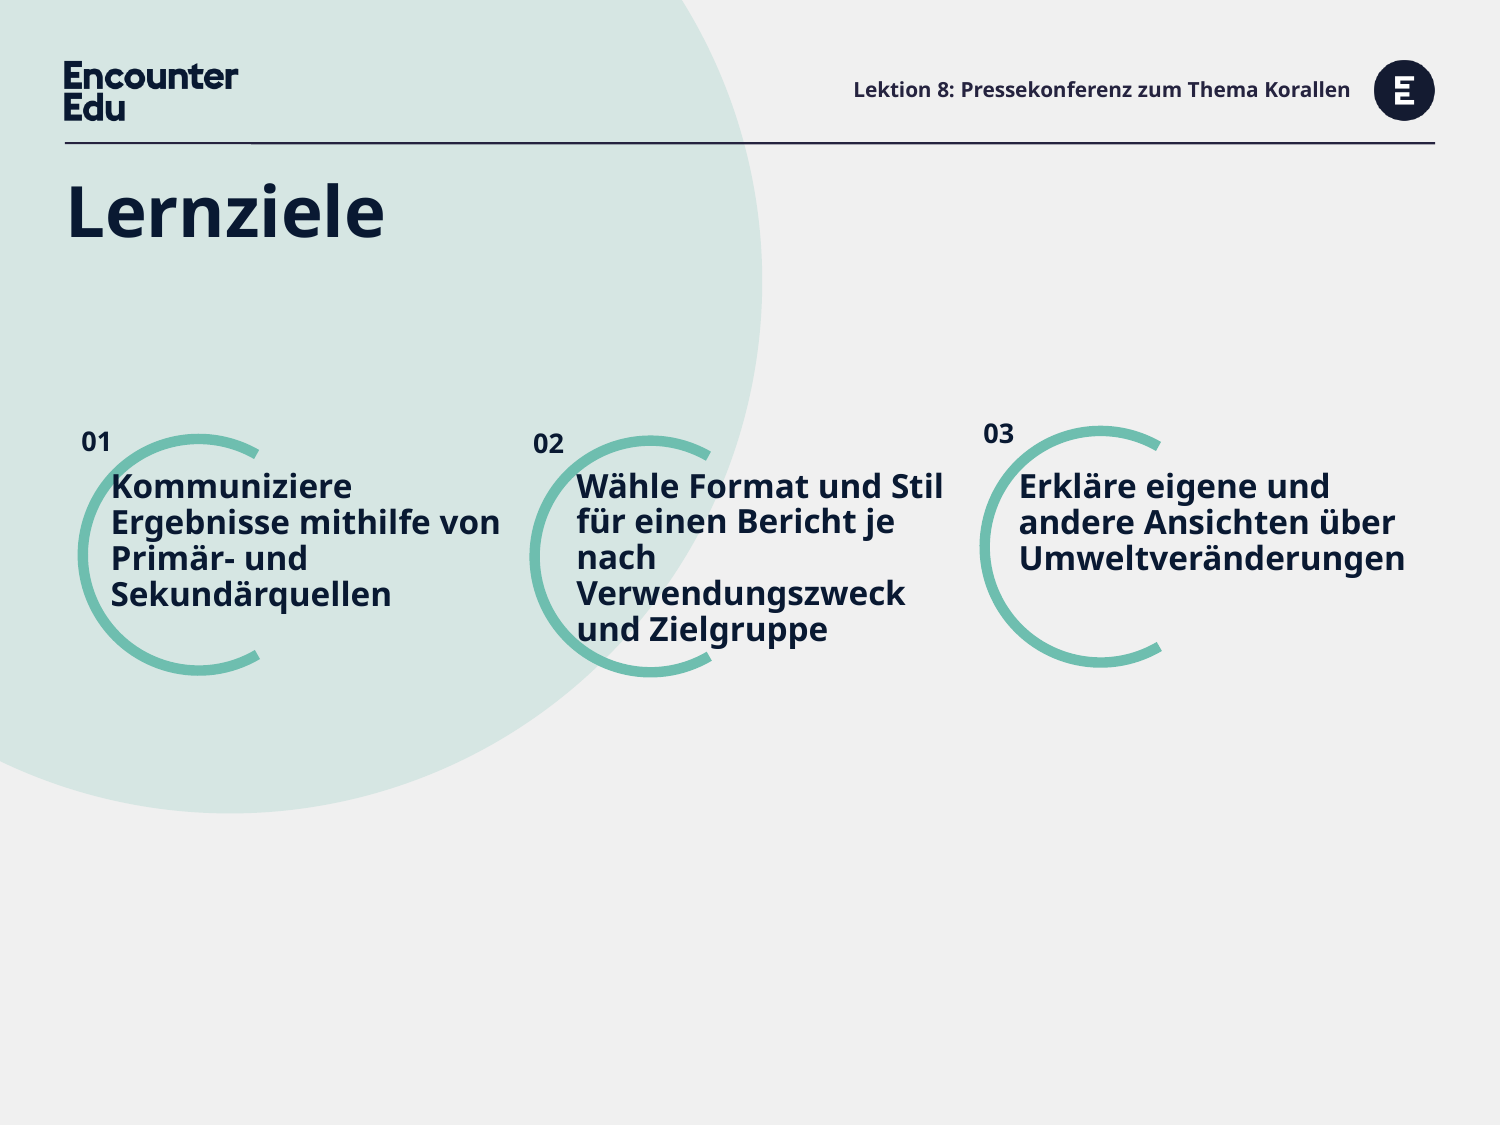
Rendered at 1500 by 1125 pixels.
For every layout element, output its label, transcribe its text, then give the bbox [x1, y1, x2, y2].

title Lektion 8: Pressekonferenz zum Thema Korallen [749, 67, 1359, 114]
list Kommuniziere Ergebnisse mithilfe von Primär- und Sekundärquellen [102, 462, 518, 636]
list Wähle Format und Stil für einen Bericht je nach Verwendungszweck und Zielgruppe [568, 461, 984, 636]
picture [1372, 58, 1436, 122]
list Lernziele [56, 167, 518, 229]
picture [60, 59, 243, 122]
list Erkläre eigene und andere Ansichten über Umweltveränderungen [1010, 462, 1439, 636]
